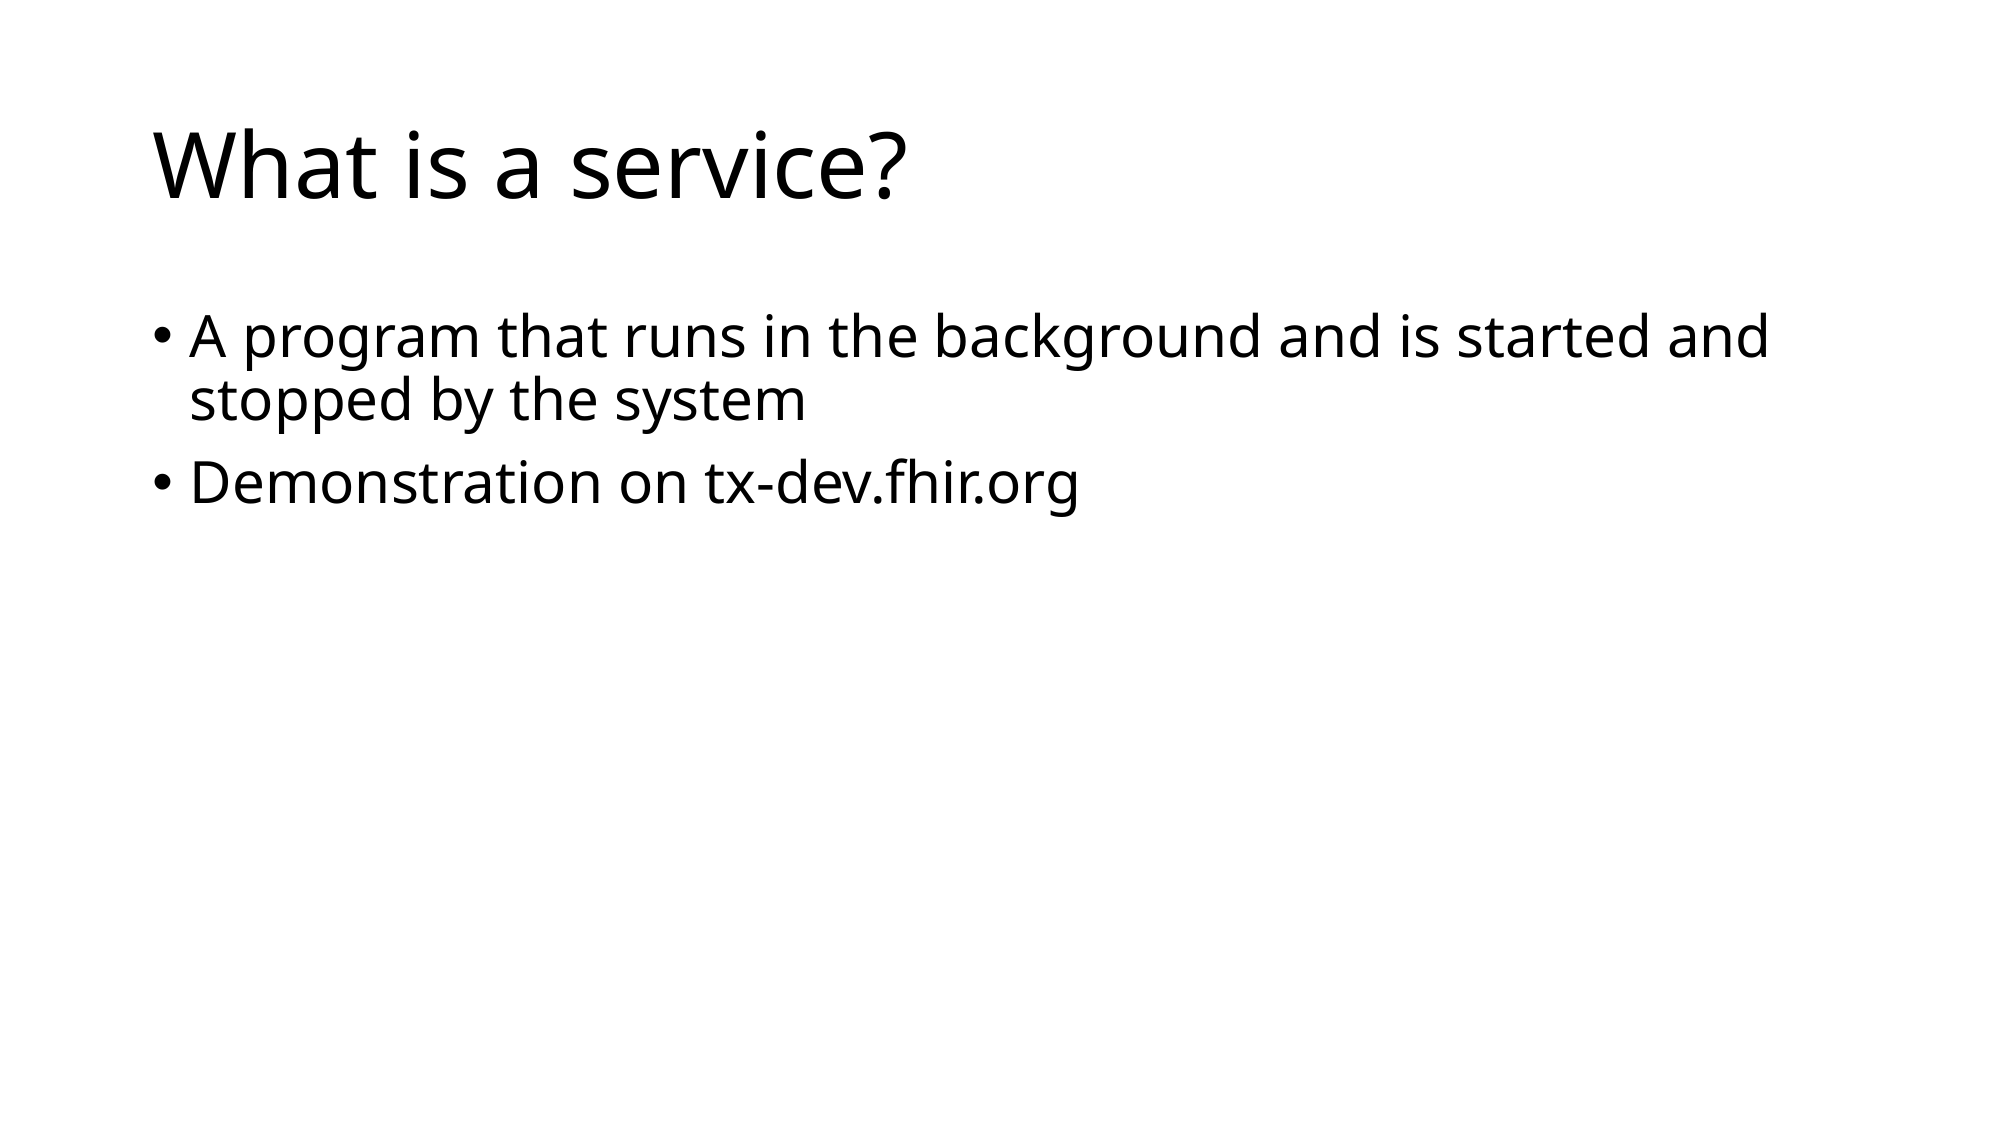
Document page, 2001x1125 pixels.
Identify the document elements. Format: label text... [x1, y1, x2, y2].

list A program that runs in the background and is started and stopped by the system Demonstration on tx-dev.fhir.org [137, 299, 1863, 1014]
title What is a service? [137, 59, 1863, 278]
